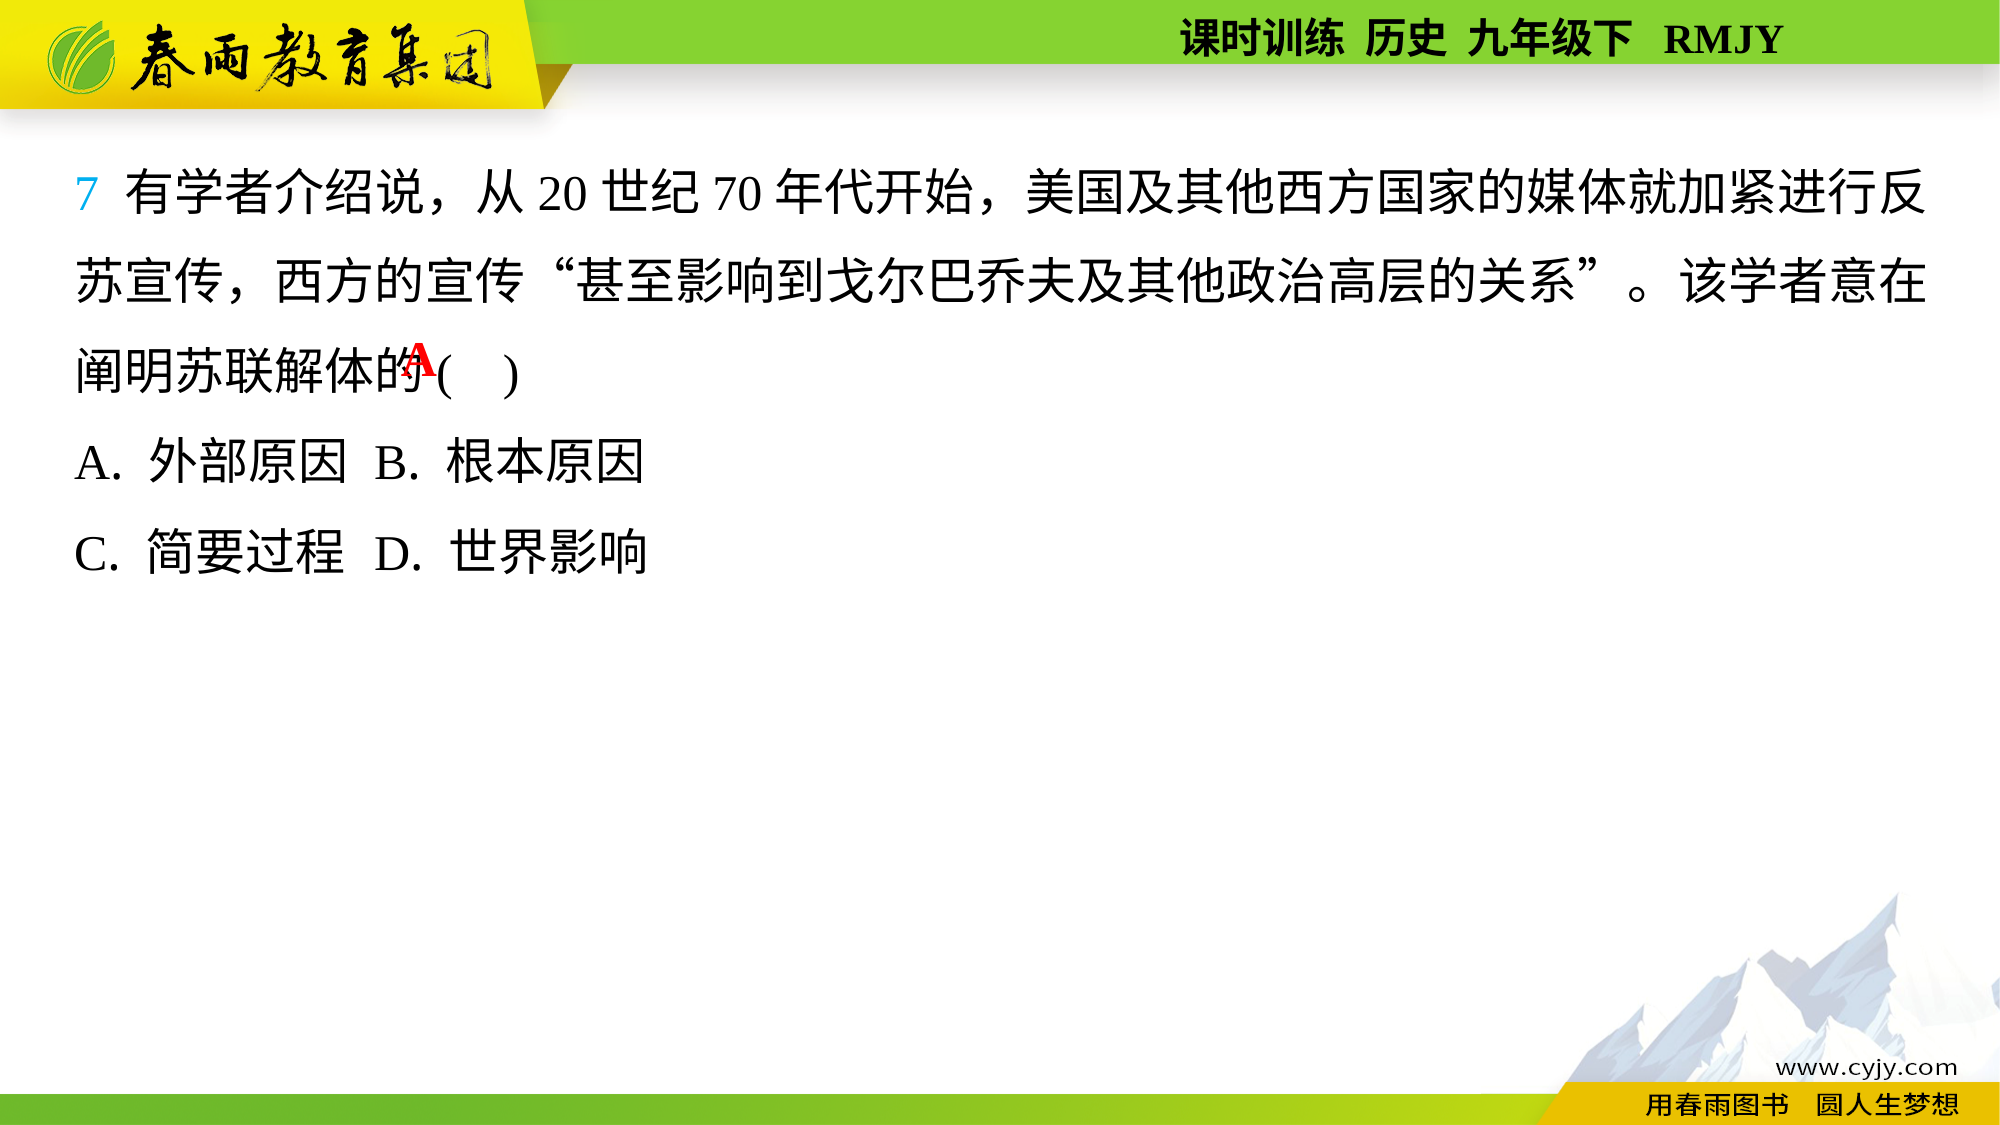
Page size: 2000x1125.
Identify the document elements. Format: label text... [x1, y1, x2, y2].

picture [0, 0, 2000, 1125]
list 7 有学者介绍说，从20世纪70年代开始，美国及其他西方国家的媒体就加紧进行反苏宣传，西方的宣传“甚至影响到戈尔巴乔夫及其他政治高层的关系”。该学者意在阐明苏联解体的( ) A. 外部原因 B. 根本原因 C. 简要过程 D. 世界影响 [59, 122, 1944, 592]
text_box A [386, 319, 452, 394]
